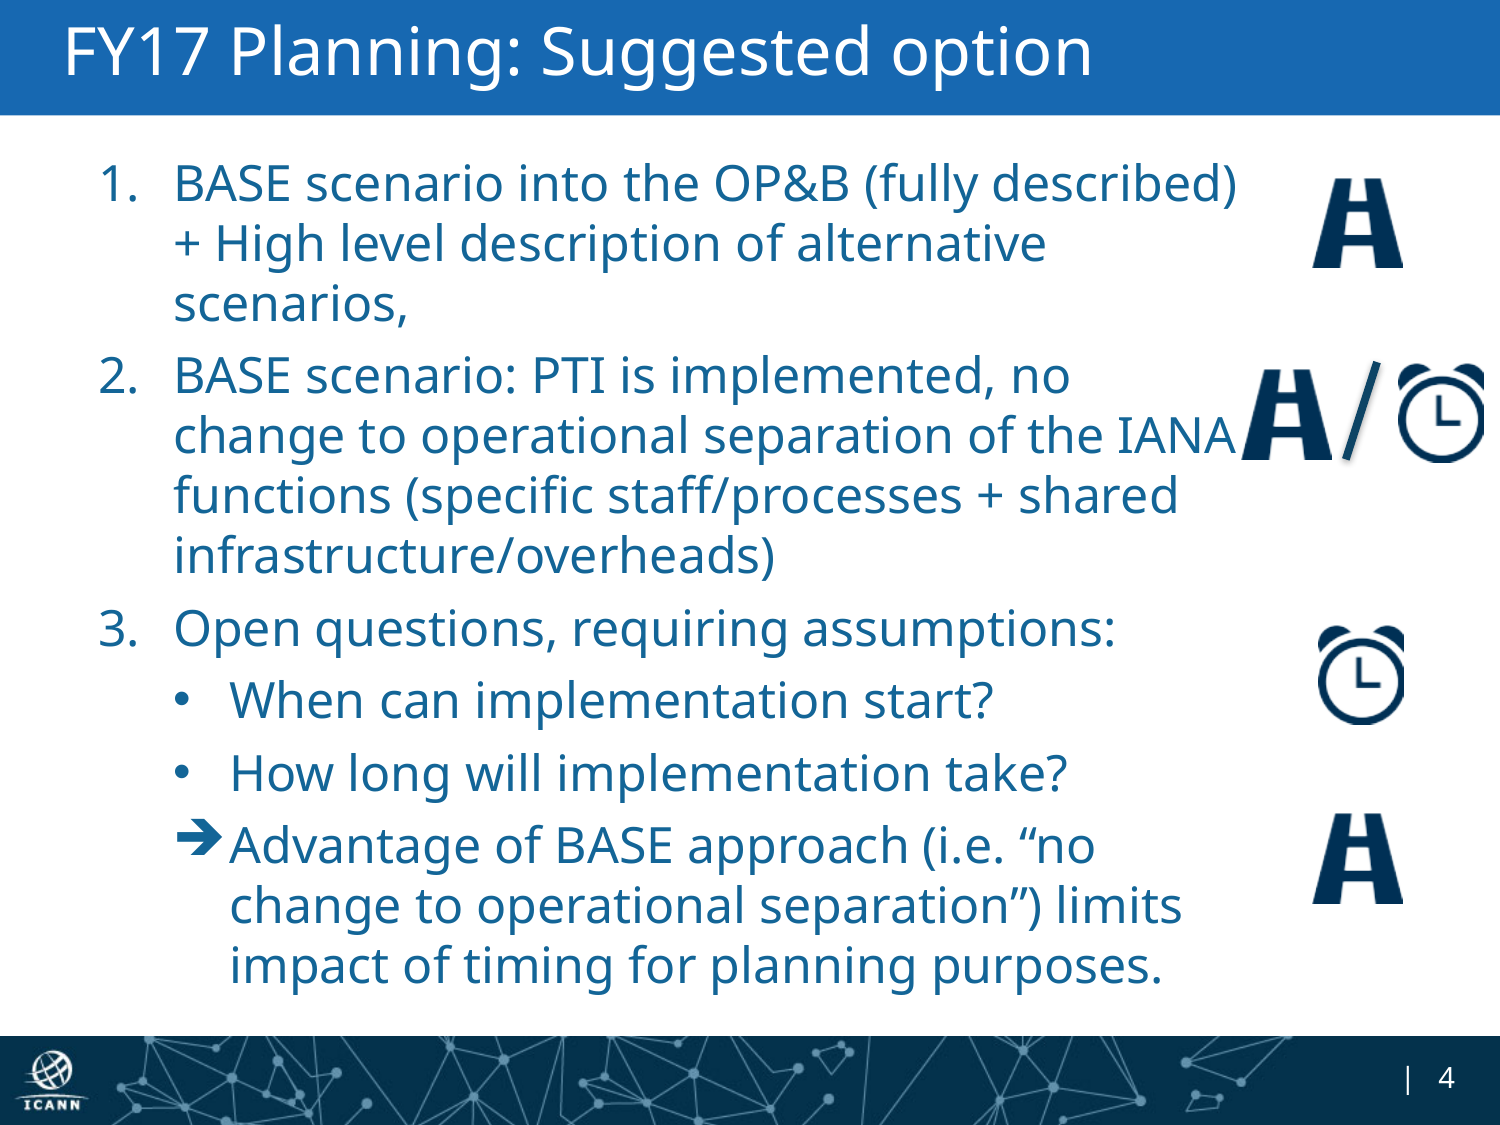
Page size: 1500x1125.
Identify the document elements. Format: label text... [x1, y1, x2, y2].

text_box BASE scenario into the OP&B (fully described) + High level description of alternative scenarios, BASE scenario: PTI is implemented, no change to operational separation of the IANA functions (specific staff/processes + shared infrastructure/overheads) Open questions, requiring assumptions: When can implementation start? How long will implementation take? Advantage of BASE approach (i.e. “no change to operational separation”) limits impact of timing for planning purposes. [83, 143, 1269, 1001]
title FY17 Planning: Suggested option [0, 0, 1500, 116]
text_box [1345, 361, 1378, 460]
picture [1312, 176, 1403, 269]
picture [1318, 624, 1405, 726]
picture [1397, 361, 1484, 463]
picture [0, 1036, 1500, 1125]
picture [1241, 368, 1332, 460]
picture [1312, 812, 1403, 904]
